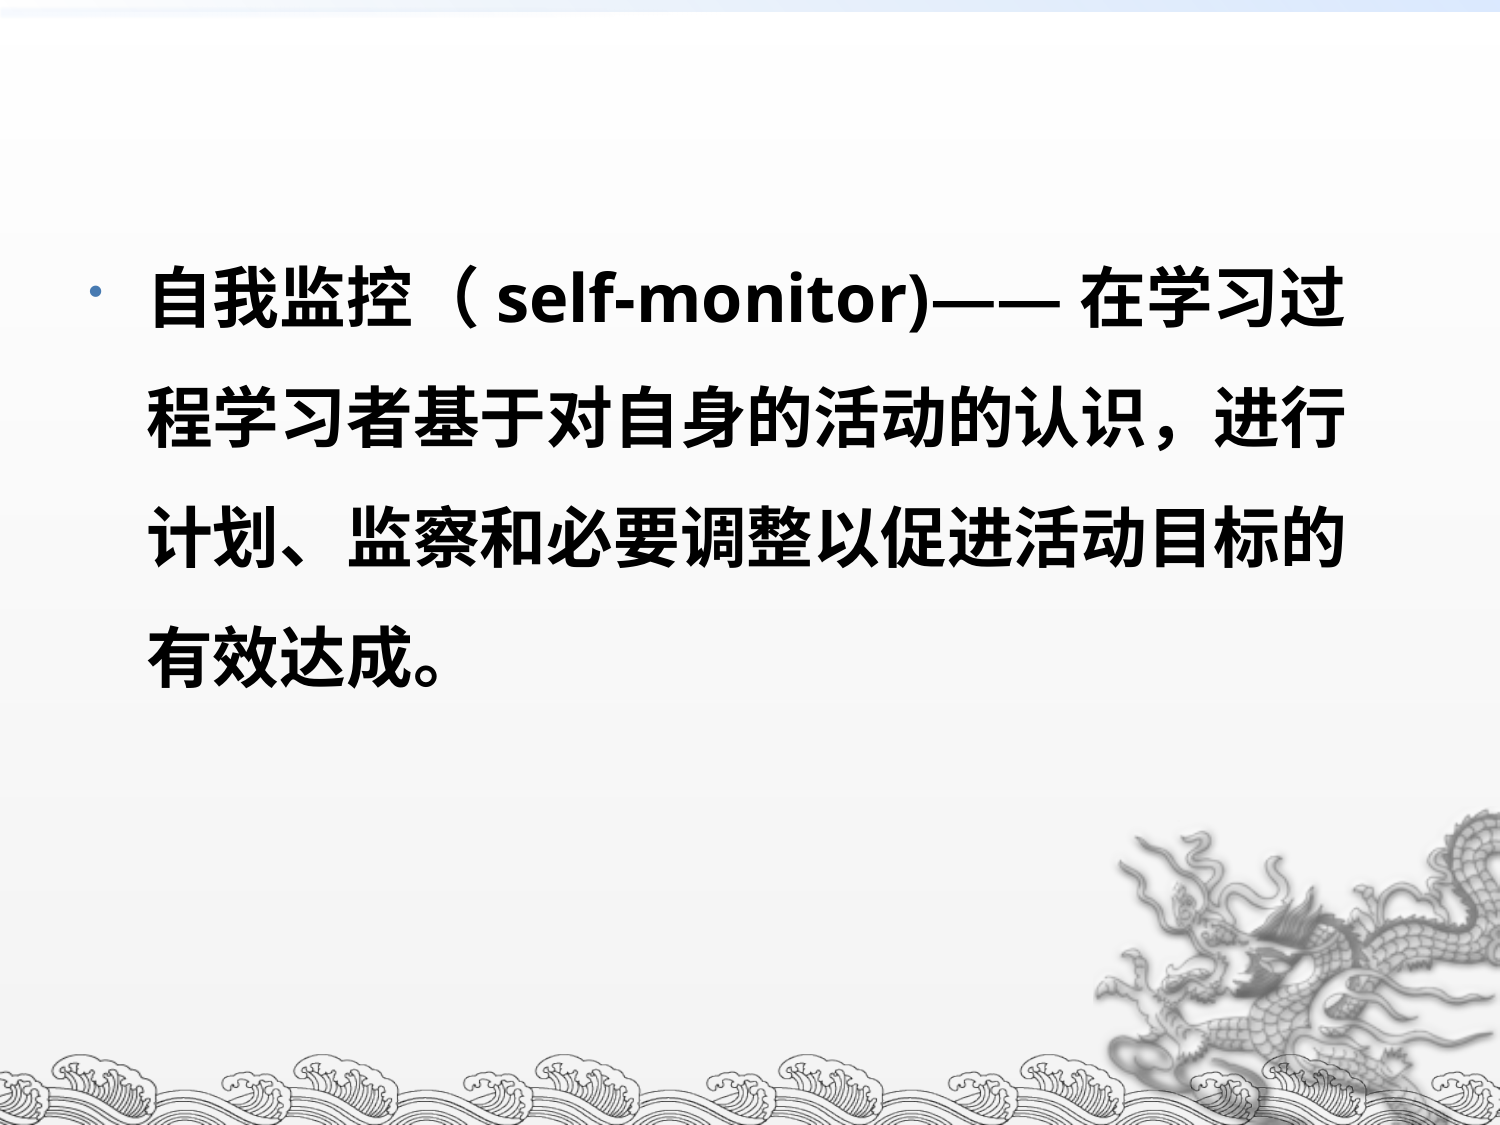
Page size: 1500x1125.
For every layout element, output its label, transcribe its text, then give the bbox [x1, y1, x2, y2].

list 自我监控（self-monitor)——在学习过程学习者基于对自身的活动的认识，进行计划、监察和必要调整以促进活动目标的有效达成。 [74, 207, 1426, 1006]
